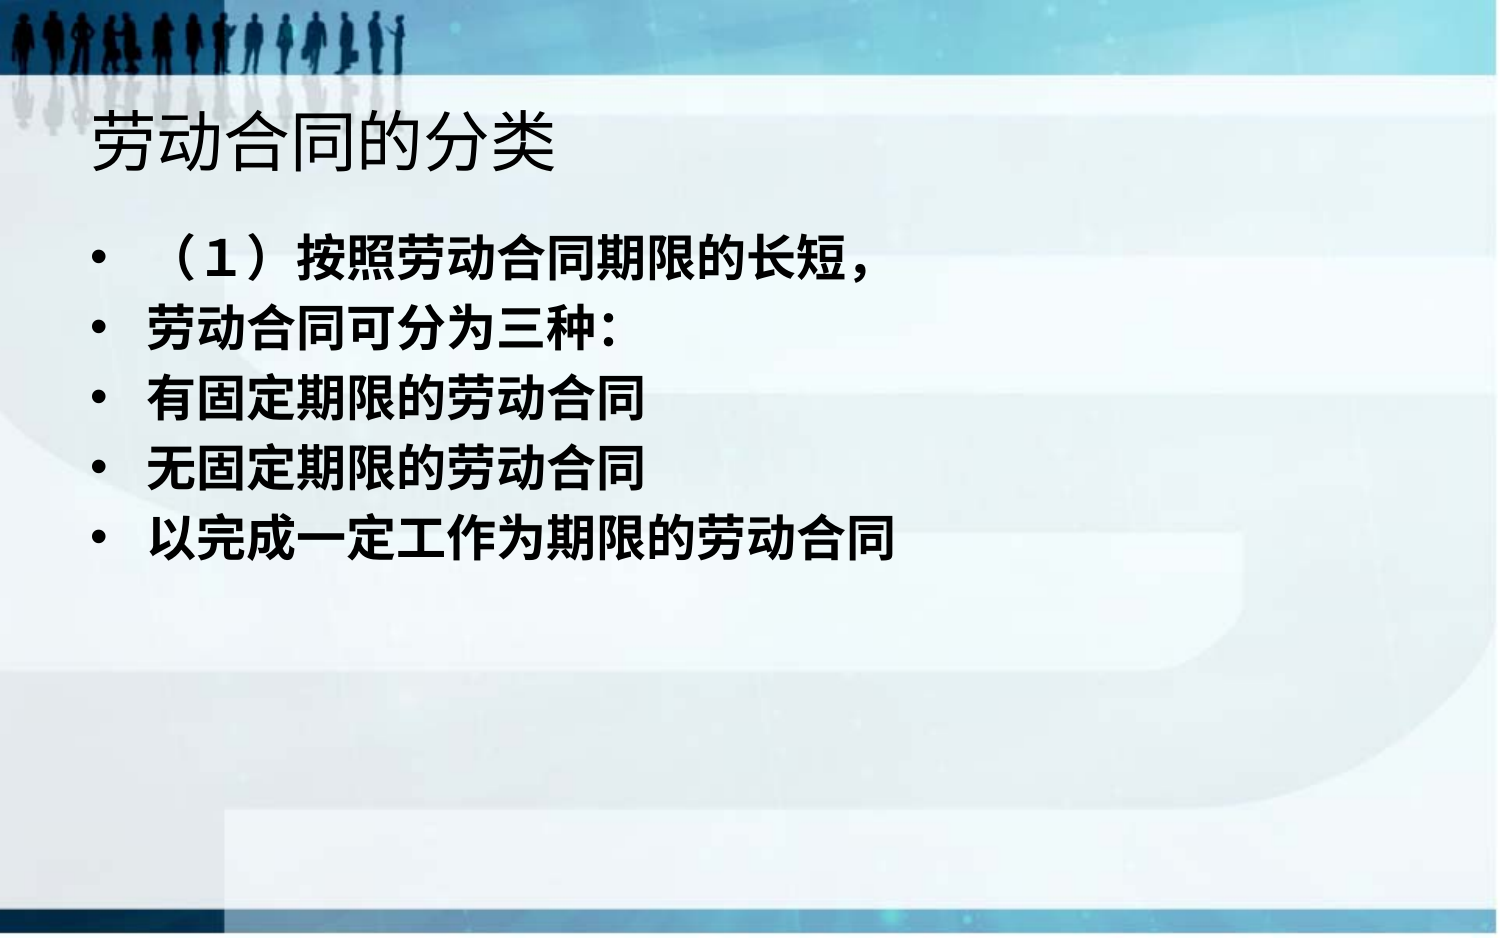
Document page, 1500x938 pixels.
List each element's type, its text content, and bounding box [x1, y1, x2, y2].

title 劳动合同的分类 [74, 70, 1426, 210]
picture [0, 0, 1500, 938]
list （１）按照劳动合同期限的长短， 劳动合同可分为三种： 有固定期限的劳动合同 无固定期限的劳动合同 以完成一定工作为期限的劳动合同 [74, 218, 1426, 838]
